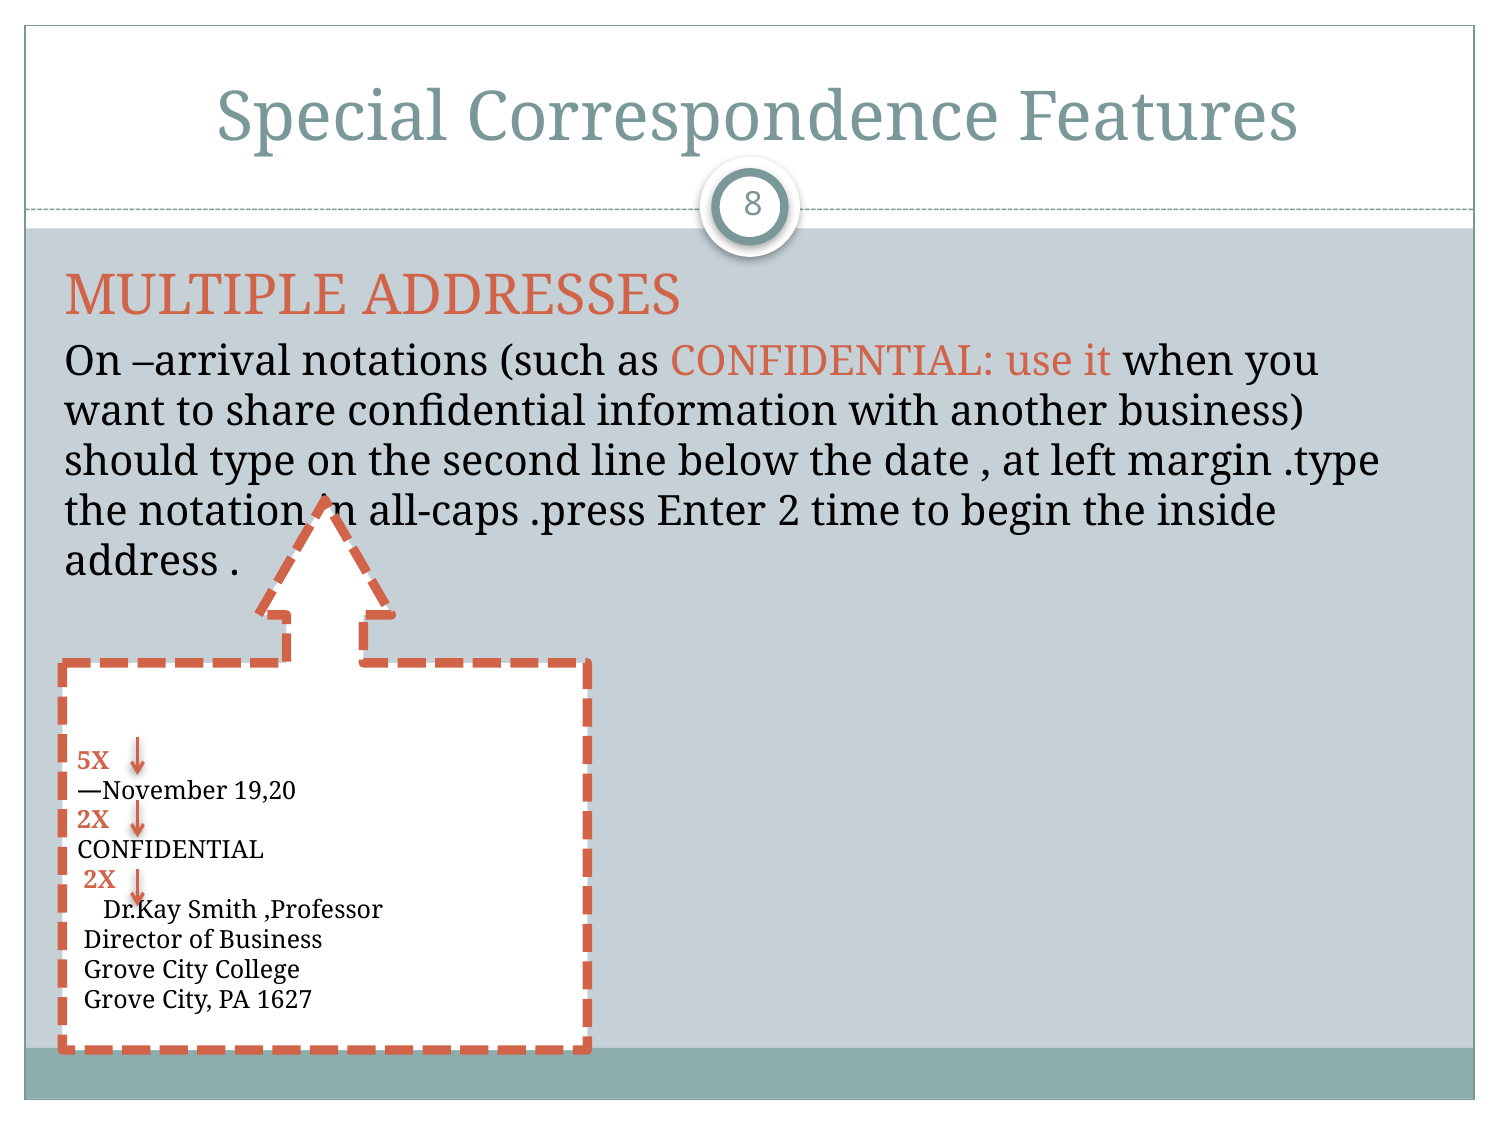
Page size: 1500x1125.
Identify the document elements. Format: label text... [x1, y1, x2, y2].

list MULTIPLE ADDRESSES On –arrival notations (such as CONFIDENTIAL: use it when you want to share confidential information with another business) should type on the second line below the date , at left margin .type the notation in all-caps .press Enter 2 time to begin the inside address . [49, 250, 1445, 1001]
title Special Correspondence Features [49, 37, 1450, 162]
slide_number 8 [715, 168, 791, 241]
text_box 5X November 19,20— 2X CONFIDENTIAL 2X Dr.Kay Smith ,Professor Director of Business Grove City College Grove City, PA 1627 [61, 499, 589, 1051]
